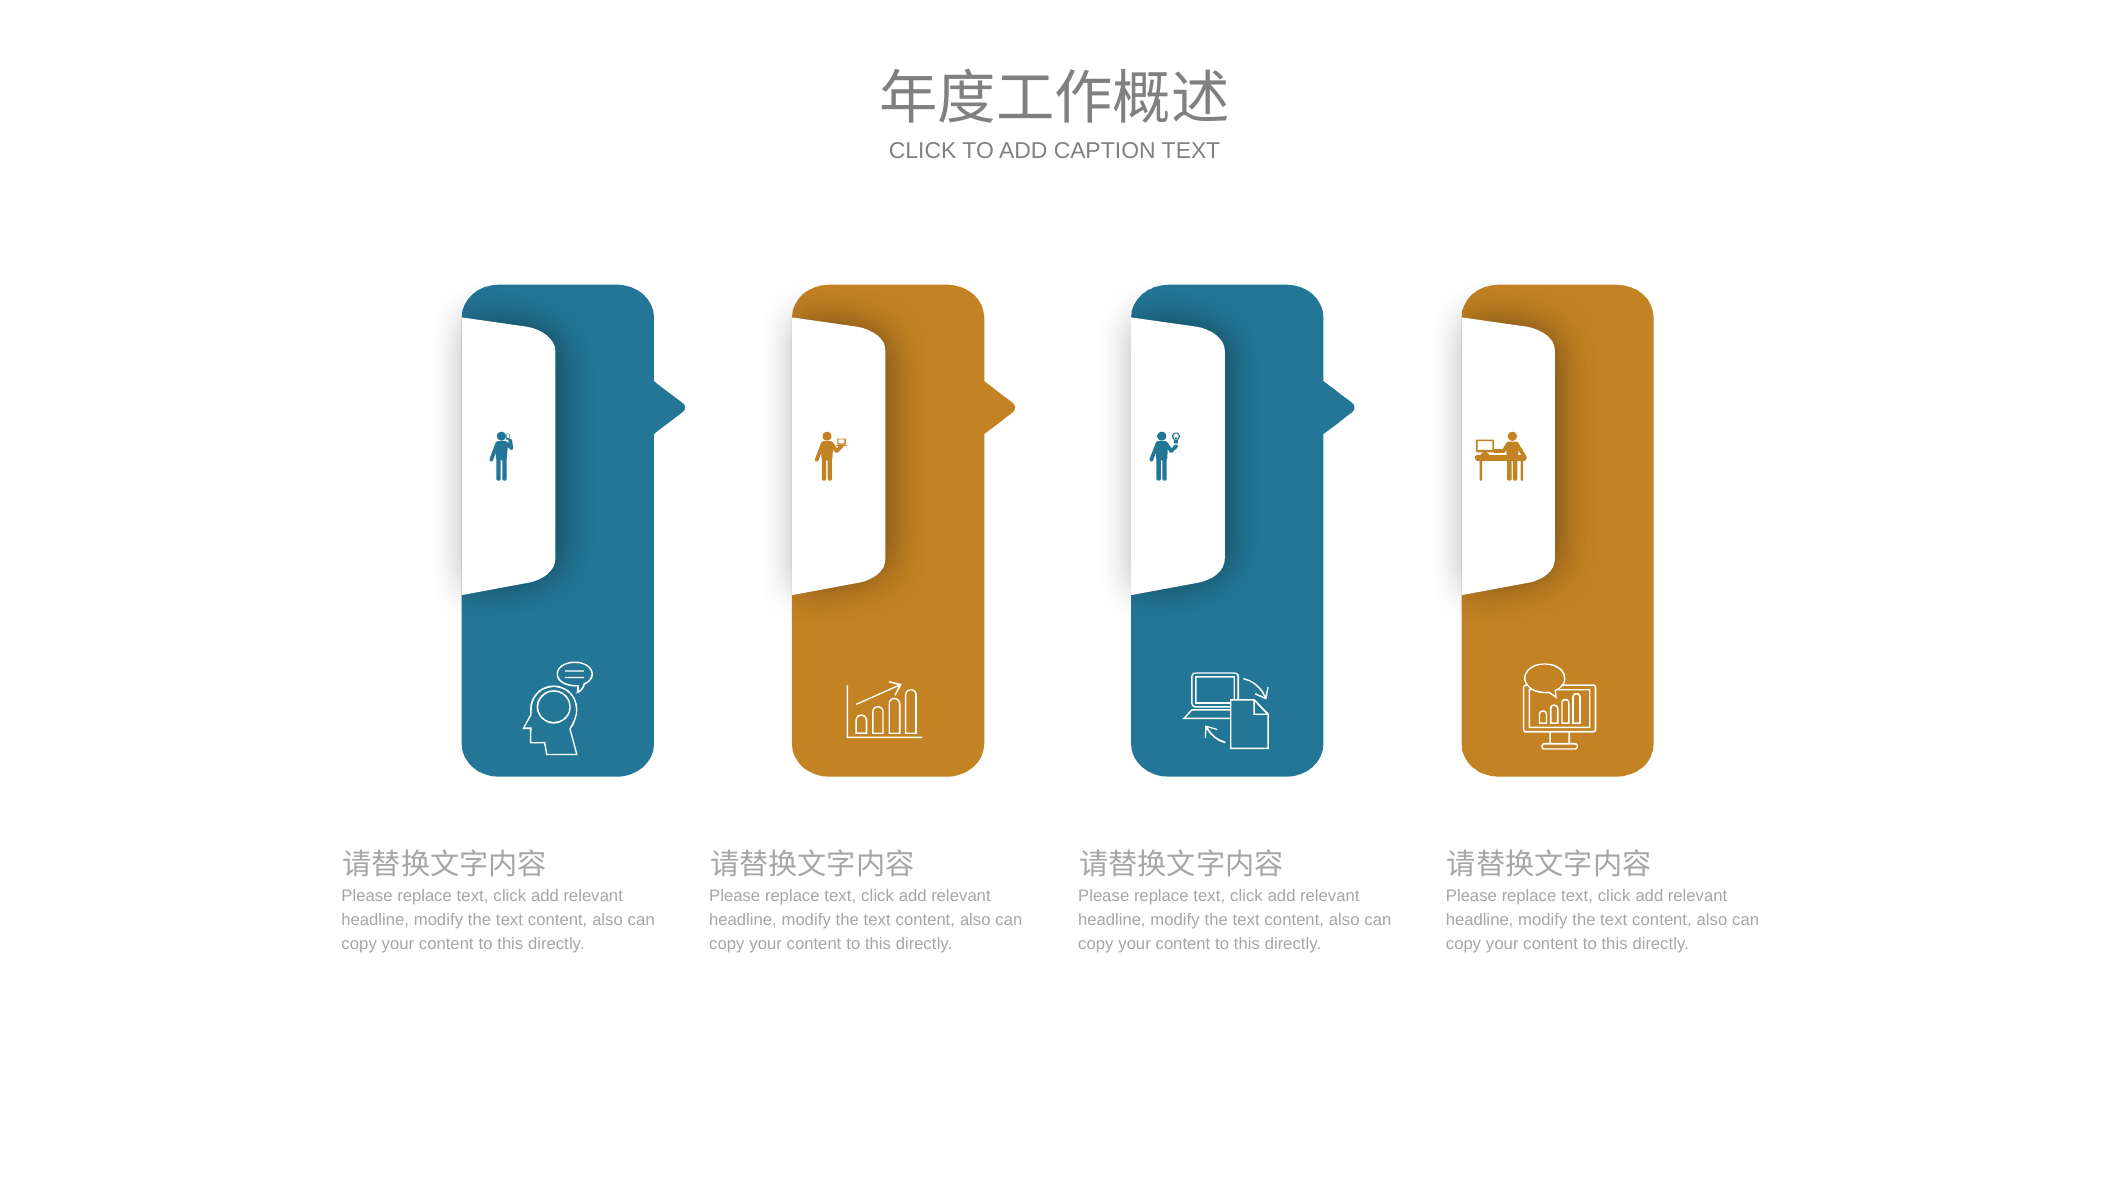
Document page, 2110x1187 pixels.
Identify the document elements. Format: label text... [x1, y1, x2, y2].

text_box Please replace text, click add relevant headline, modify the text content, also can copy your content to this directly. [1063, 873, 1414, 960]
text_box [794, 756, 982, 777]
text_box Please replace text, click add relevant headline, modify the text content, also can copy your content to this directly. [1431, 873, 1782, 960]
text_box 年度工作概述 [865, 60, 1245, 131]
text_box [1131, 317, 1225, 596]
text_box 请替换文字内容 [1064, 831, 1299, 888]
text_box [461, 317, 556, 596]
text_box [1131, 284, 1355, 661]
text_box 请替换文字内容 [695, 831, 930, 888]
text_box [1461, 284, 1654, 777]
text_box [791, 284, 1016, 661]
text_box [522, 661, 1597, 756]
text_box Please replace text, click add relevant headline, modify the text content, also can copy your content to this directly. [694, 873, 1045, 960]
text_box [791, 317, 886, 596]
text_box CLICK TO ADD CAPTION TEXT [865, 135, 1245, 163]
text_box 请替换文字内容 [327, 831, 563, 888]
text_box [1461, 317, 1555, 596]
text_box 请替换文字内容 [1432, 831, 1667, 888]
text_box Please replace text, click add relevant headline, modify the text content, also can copy your content to this directly. [326, 873, 677, 960]
text_box [461, 284, 686, 777]
text_box [1133, 756, 1321, 777]
